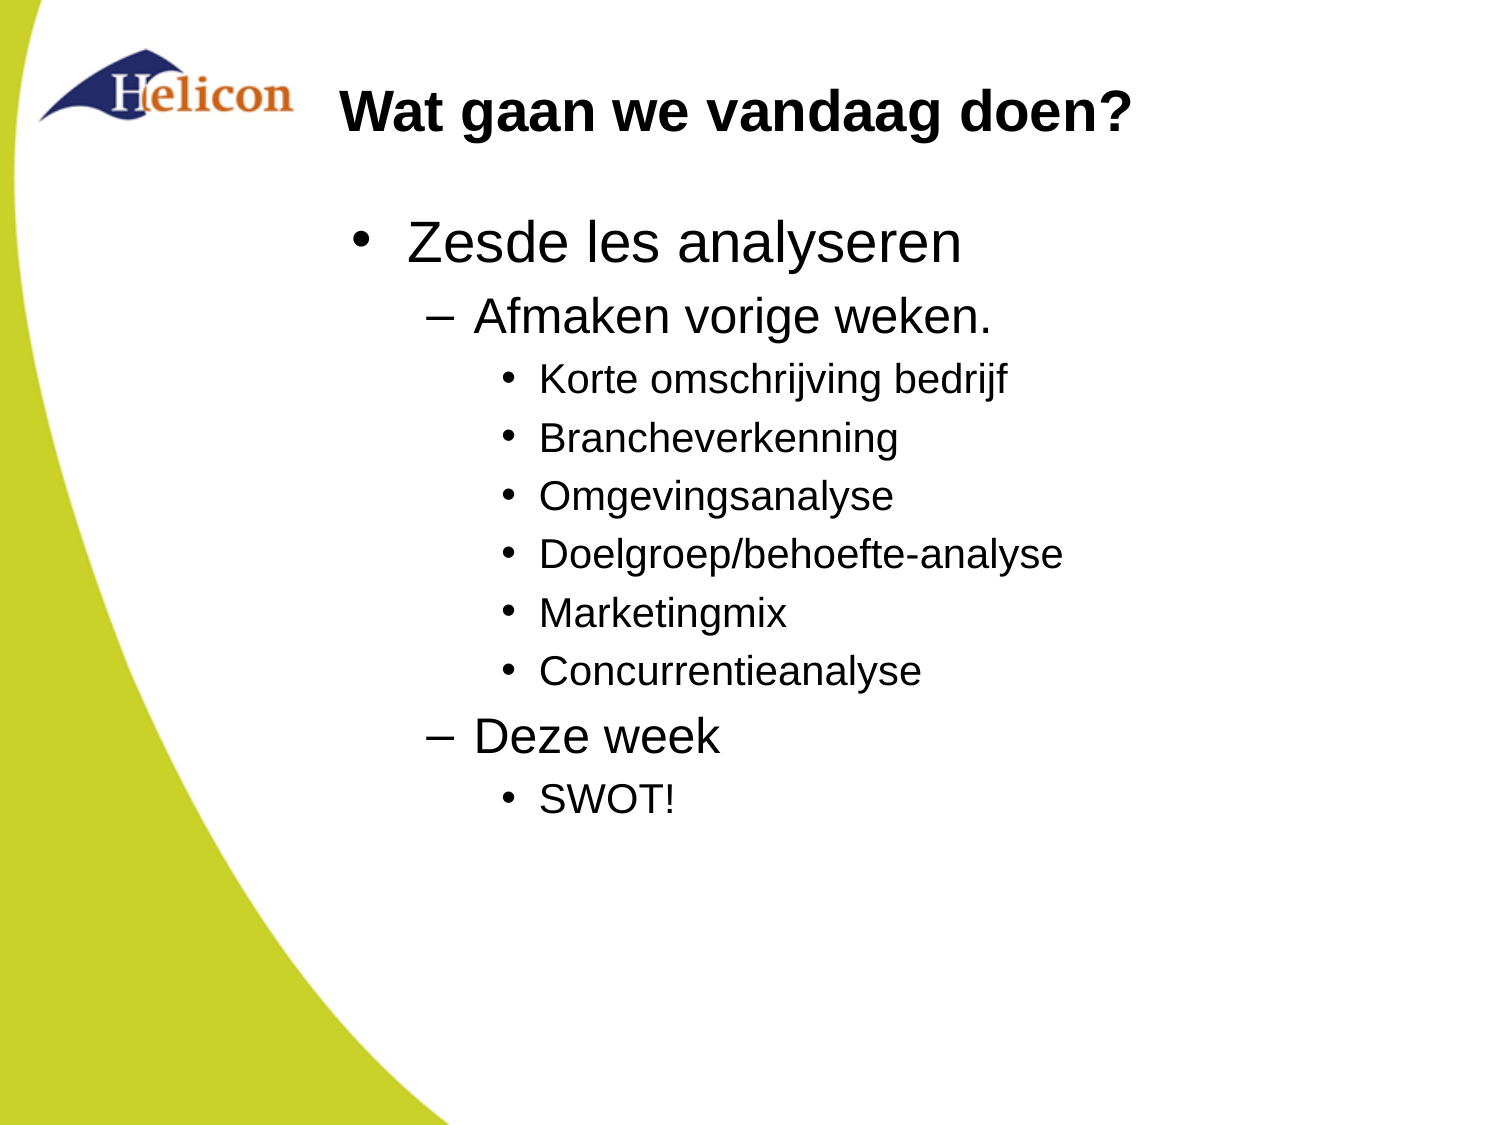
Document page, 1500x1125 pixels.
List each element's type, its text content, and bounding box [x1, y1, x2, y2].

list Zesde les analyseren Afmaken vorige weken. Korte omschrijving bedrijf Brancheverkenning Omgevingsanalyse Doelgroep/behoefte-analyse Marketingmix Concurrentieanalyse Deze week SWOT! [336, 196, 1425, 1005]
title Wat gaan we vandaag doen? [324, 54, 1415, 161]
picture [0, 0, 1500, 1125]
